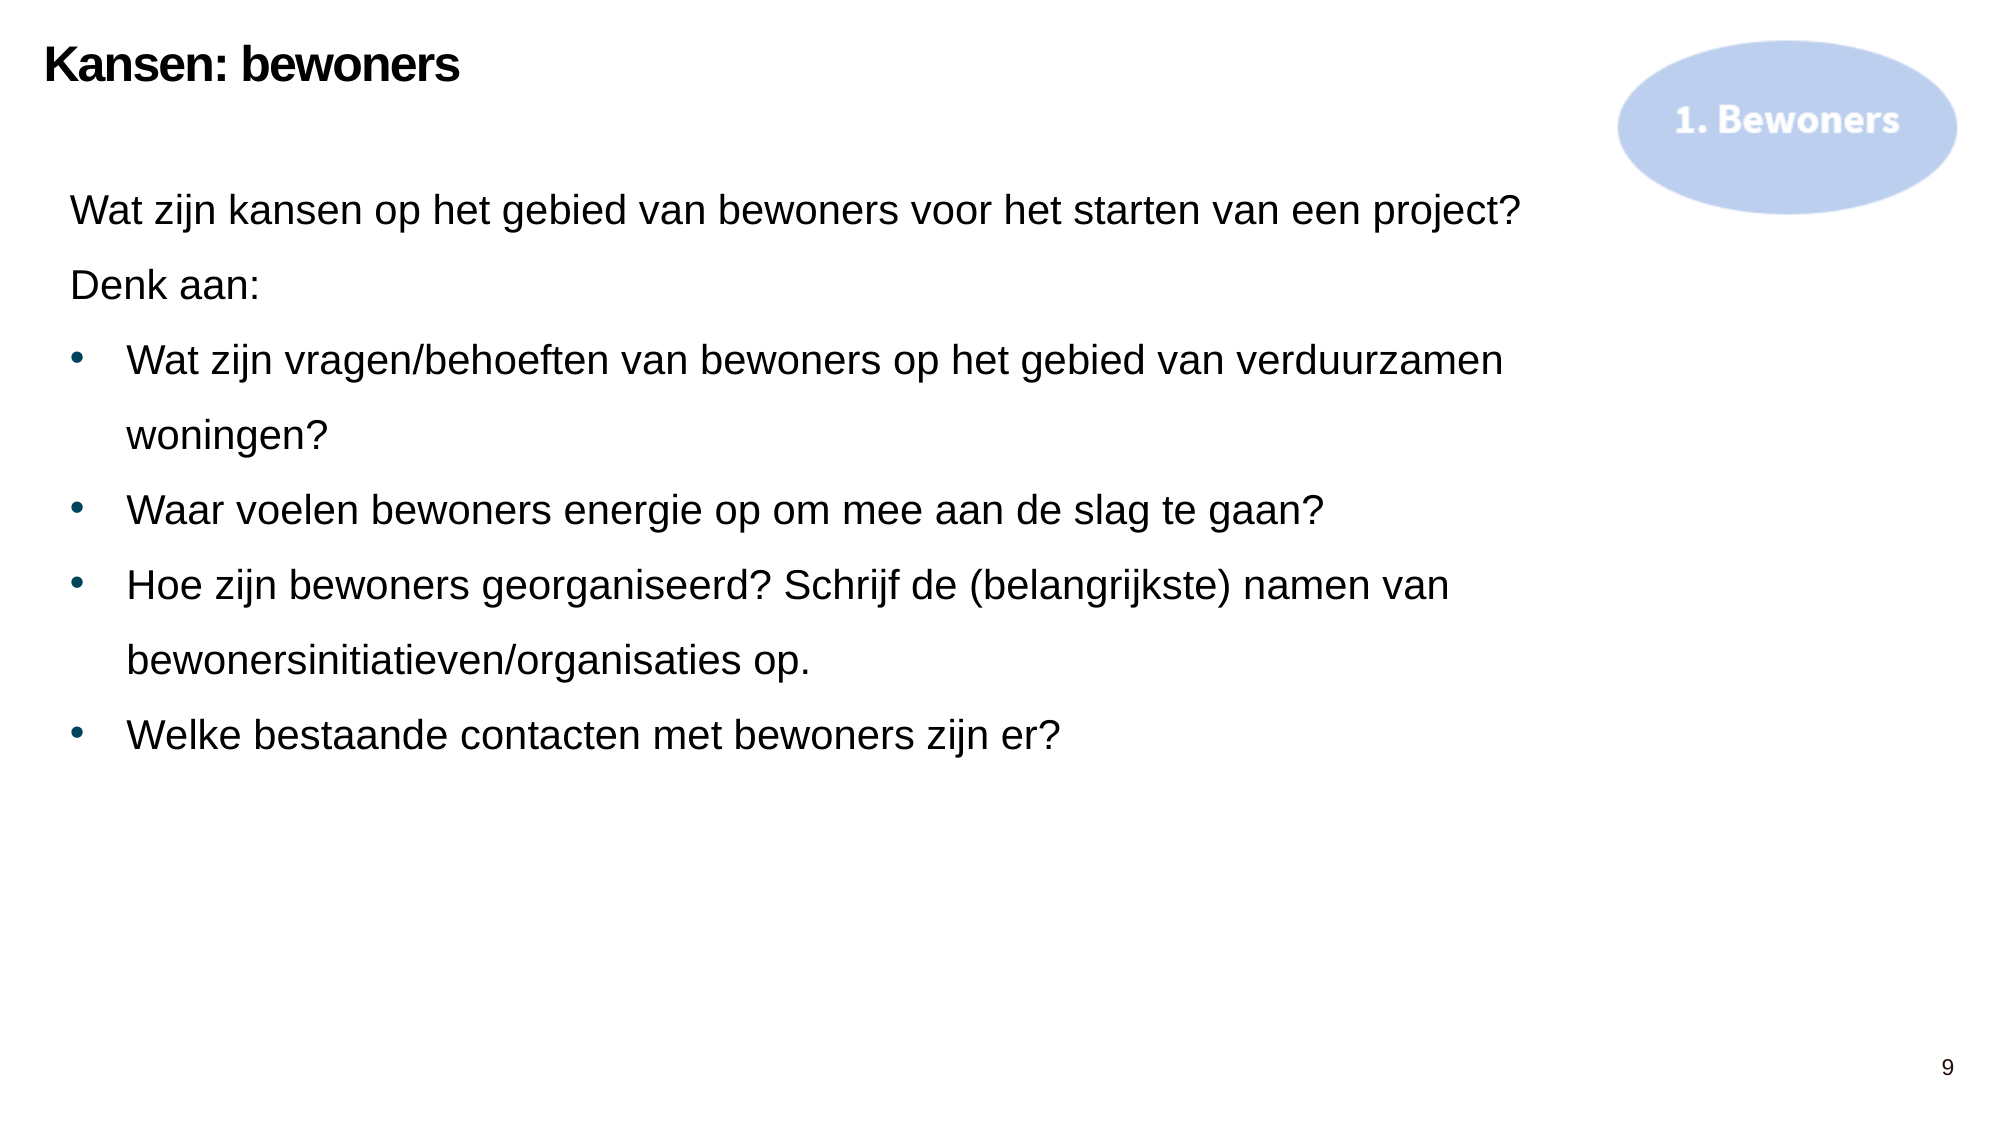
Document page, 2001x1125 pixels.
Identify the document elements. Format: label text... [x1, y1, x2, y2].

slide_number 9 [1932, 1043, 2000, 1090]
text_box Kansen: bewoners [35, 34, 1603, 111]
picture [1603, 32, 1967, 221]
text_box Wat zijn kansen op het gebied van bewoners voor het starten van een project? Denk aan: Wat zijn vragen/behoeften van bewoners op het gebied van verduurzamen woningen? Waar voelen bewoners energie op om mee aan de slag te gaan? Hoe zijn bewoners georganiseerd? Schrijf de (belangrijkste) namen van bewonersinitiatieven/organisaties op. Welke bestaande contacten met bewoners zijn er? [62, 153, 1563, 615]
